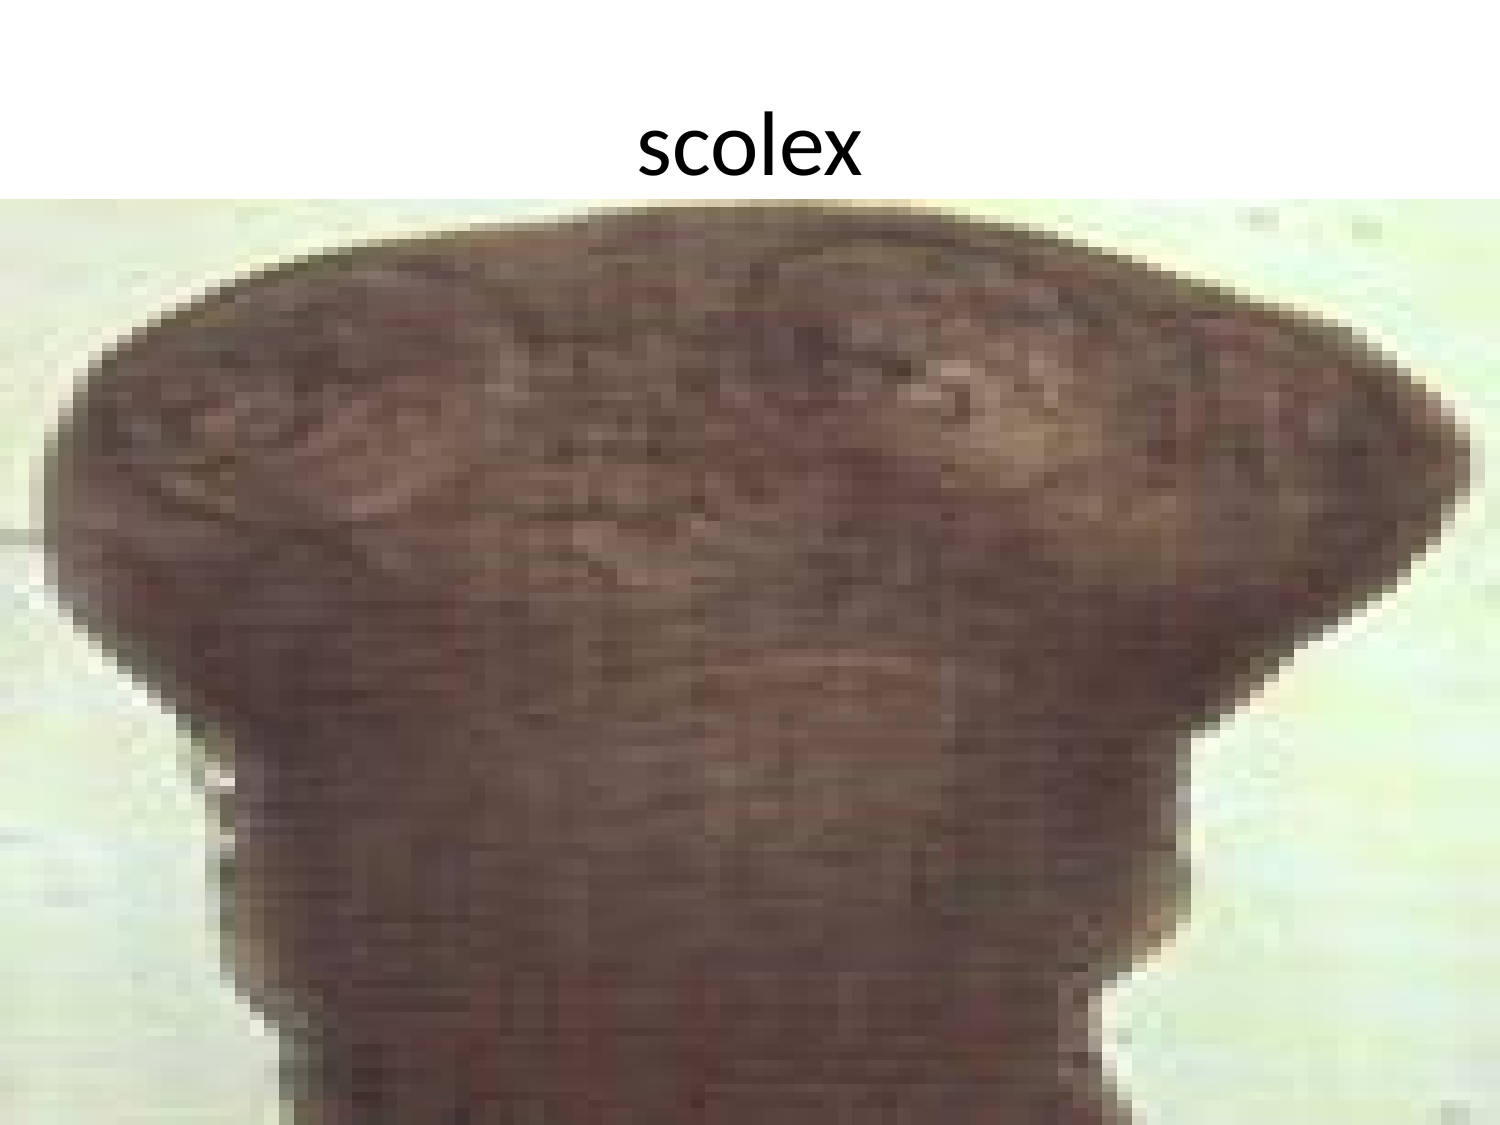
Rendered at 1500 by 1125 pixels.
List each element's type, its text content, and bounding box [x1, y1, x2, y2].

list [0, 198, 1500, 1125]
title scolex [75, 45, 1425, 197]
